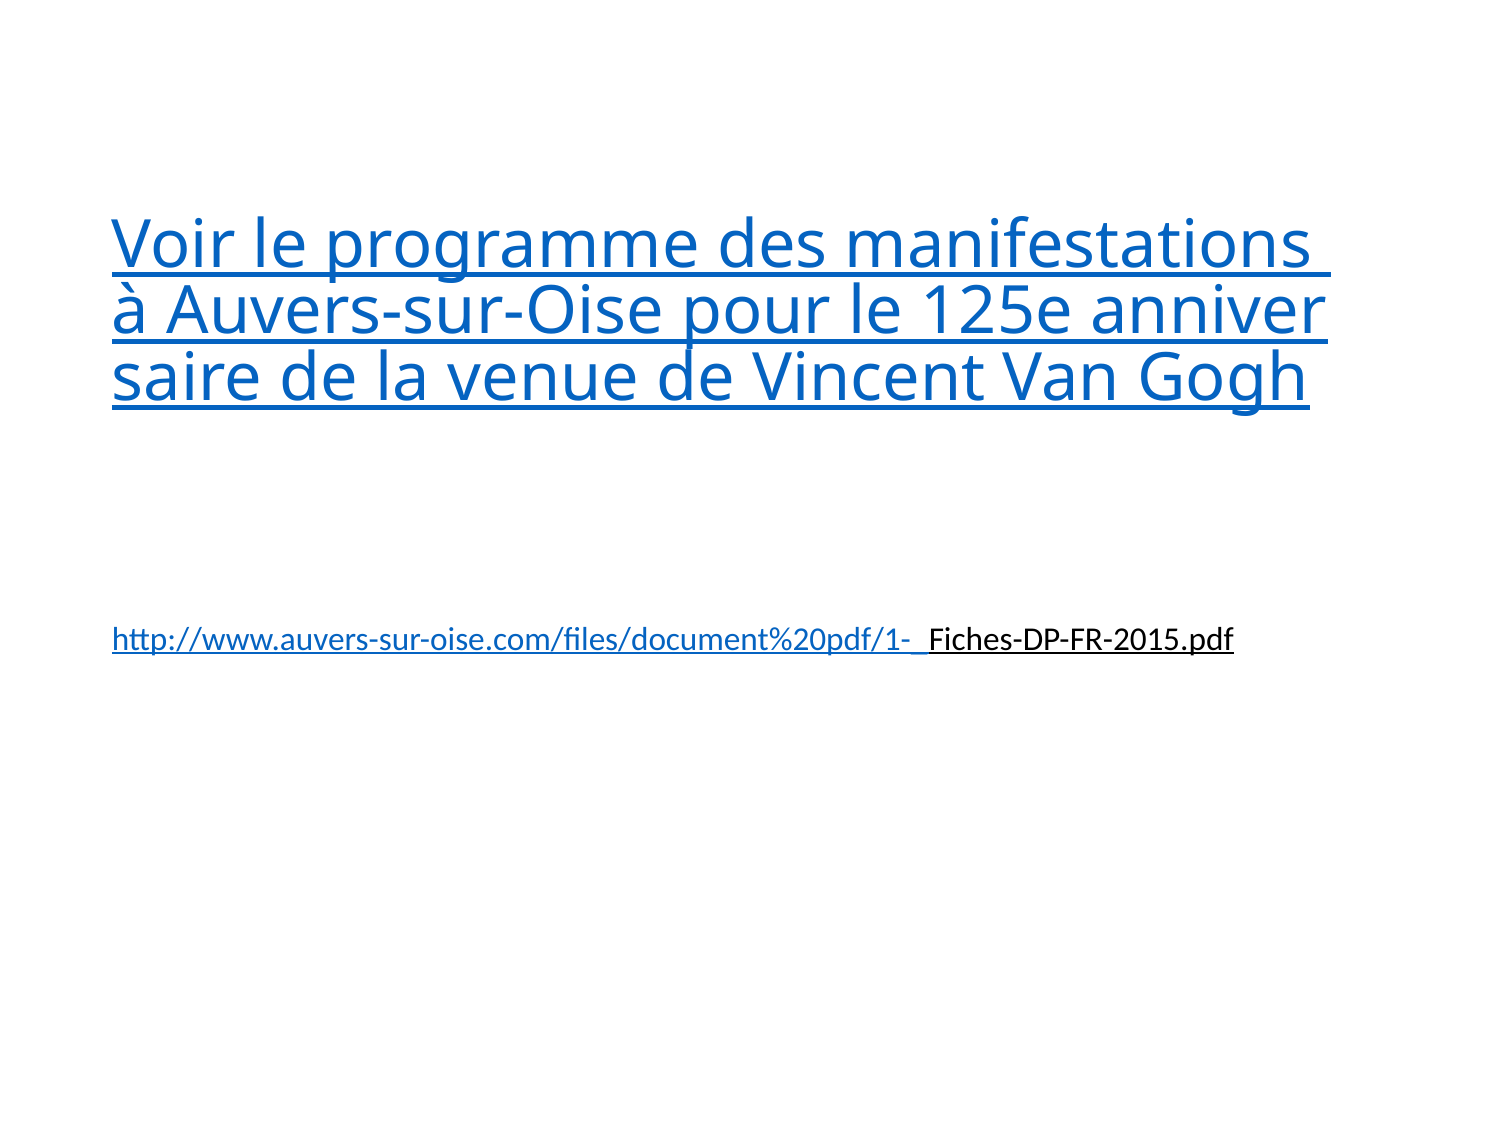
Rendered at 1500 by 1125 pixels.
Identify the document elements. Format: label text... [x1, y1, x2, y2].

text_box Voir le programme des manifestations à Auvers-sur-Oise pour le 125e anniversaire de la venue de Vincent Van Gogh [97, 193, 1367, 299]
text_box http://www.auvers-sur-oise.com/files/document%20pdf/1-_Fiches-DP-FR-2015.pdf [97, 609, 1322, 664]
